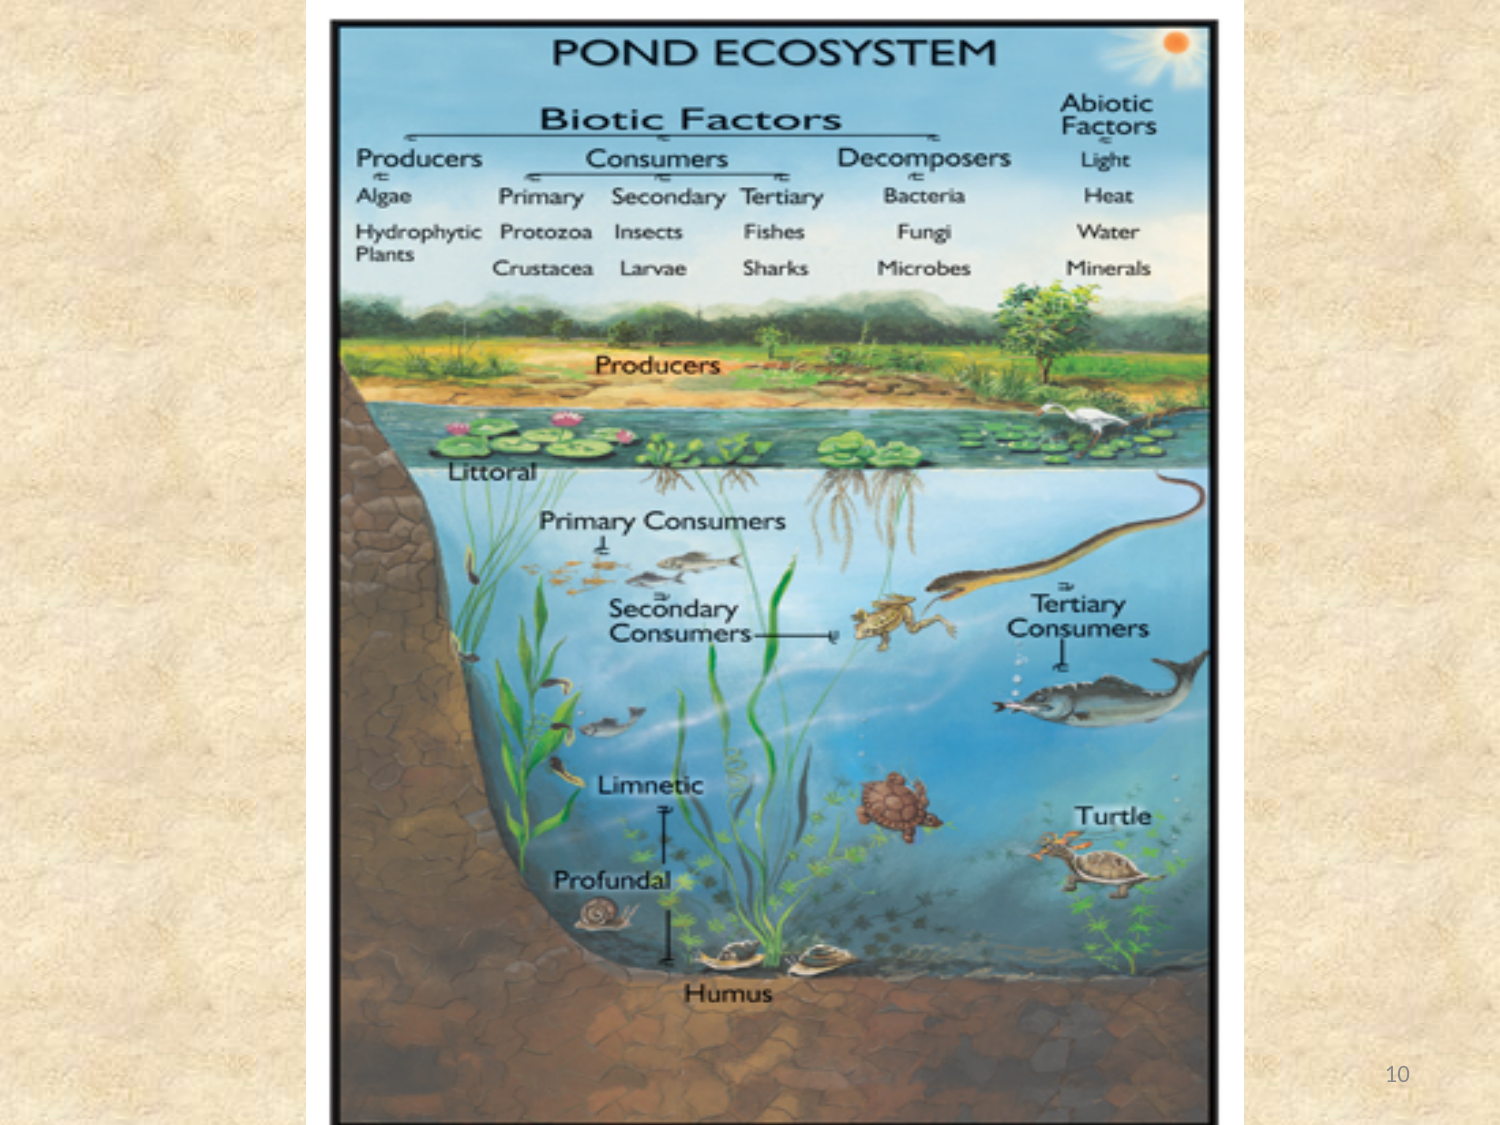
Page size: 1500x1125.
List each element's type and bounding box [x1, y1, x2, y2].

list [0, 0, 1500, 1125]
